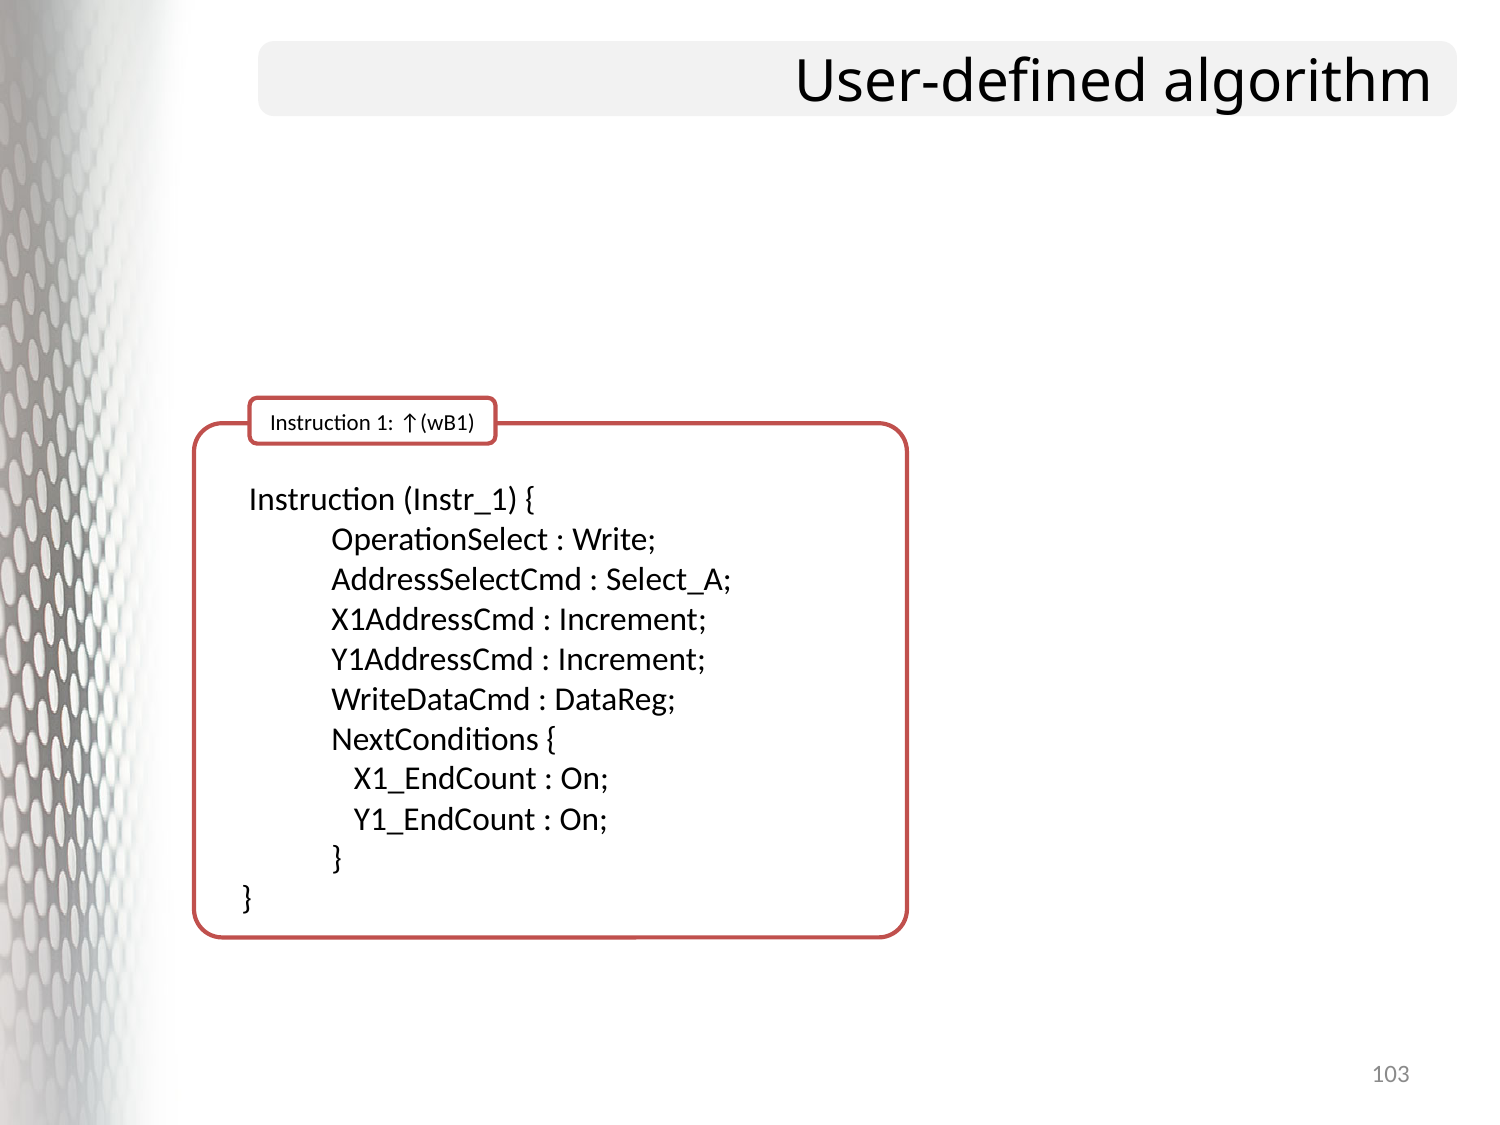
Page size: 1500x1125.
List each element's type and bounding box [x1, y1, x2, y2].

title [258, 40, 1449, 117]
text_box [193, 397, 908, 938]
slide_number [1074, 1042, 1425, 1103]
picture [0, 0, 200, 1125]
